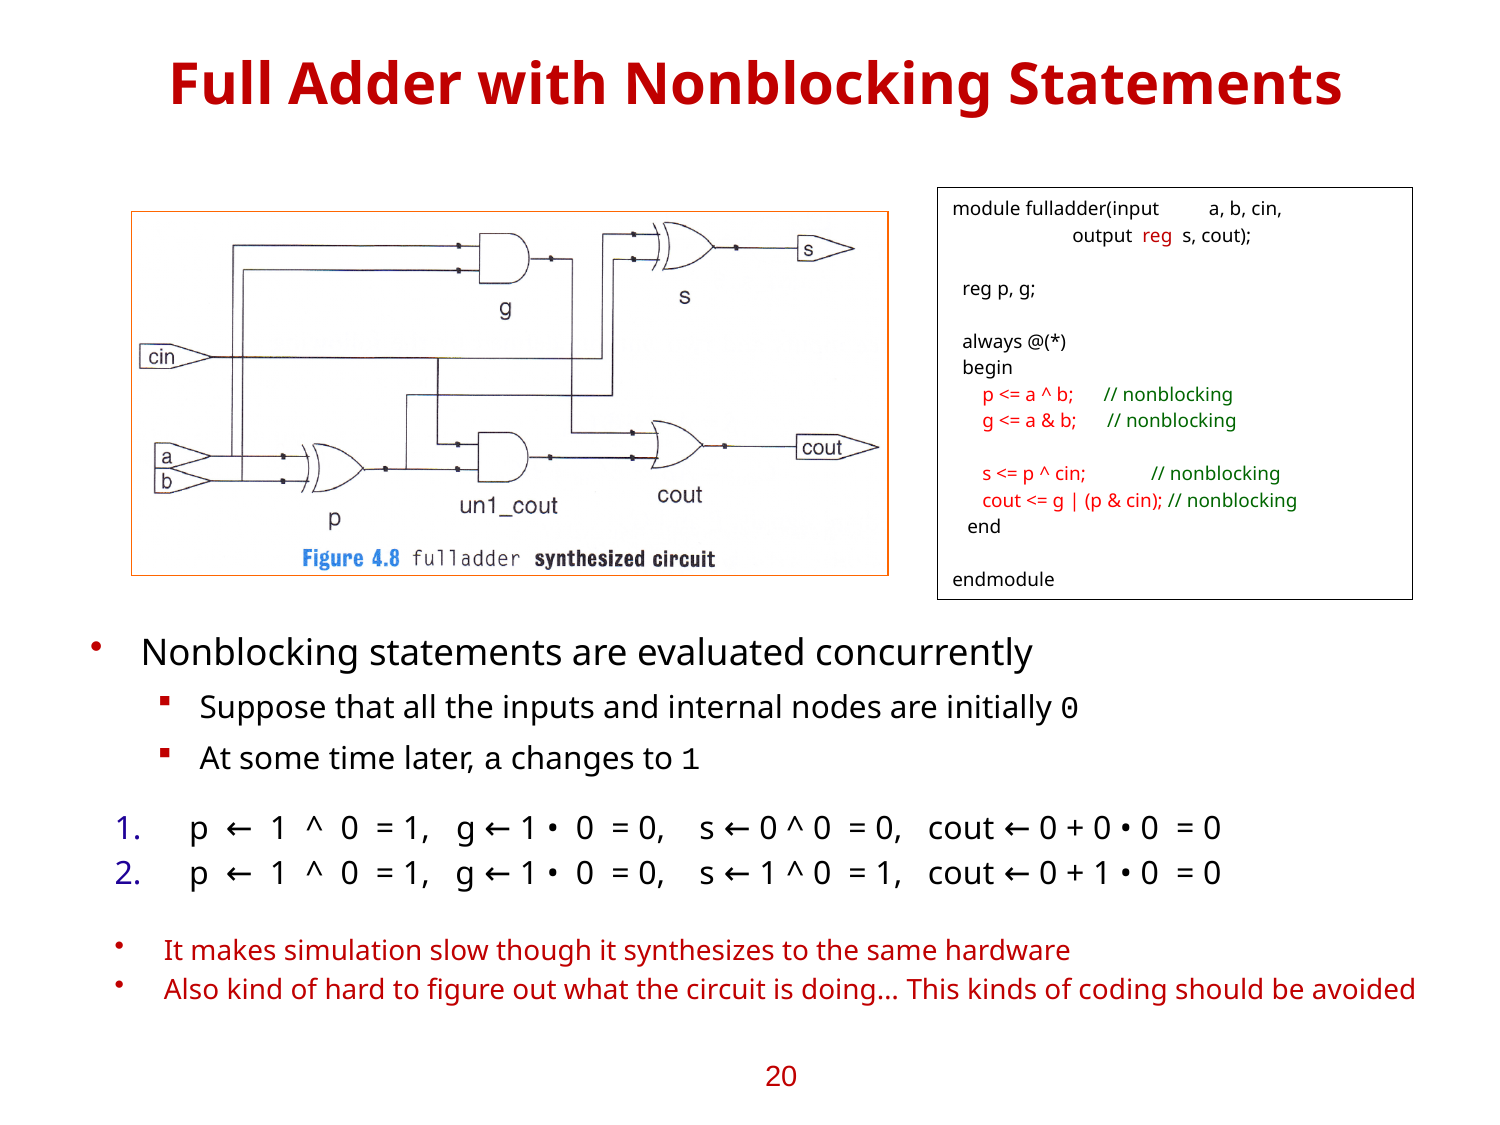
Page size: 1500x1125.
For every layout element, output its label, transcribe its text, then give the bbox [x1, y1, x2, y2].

slide_number 20 [649, 1049, 913, 1125]
text_box module fulladder(input a, b, cin, output reg s, cout); reg p, g; always @(*) begin p <= a ^ b; // nonblocking g <= a & b; // nonblocking s <= p ^ cin; // nonblocking cout <= g | (p & cin); // nonblocking end endmodule [937, 187, 1413, 600]
text_box p ← 1 ^ 0 = 1, g ← 1 • 0 = 0, s ← 0 ^ 0 = 0, cout ← 0 + 0 • 0 = 0 p ← 1 ^ 0 = 1, g ← 1 • 0 = 0, s ← 1 ^ 0 = 1, cout ← 0 + 1 • 0 = 0 [99, 800, 1463, 900]
list Nonblocking statements are evaluated concurrently Suppose that all the inputs and internal nodes are initially 0 At some time later, a changes to 1 [74, 612, 1413, 788]
picture [131, 212, 888, 576]
title Full Adder with Nonblocking Statements [124, 12, 1388, 151]
text_box It makes simulation slow though it synthesizes to the same hardware Also kind of hard to figure out what the circuit is doing… This kinds of coding should be avoided [99, 924, 1450, 1038]
